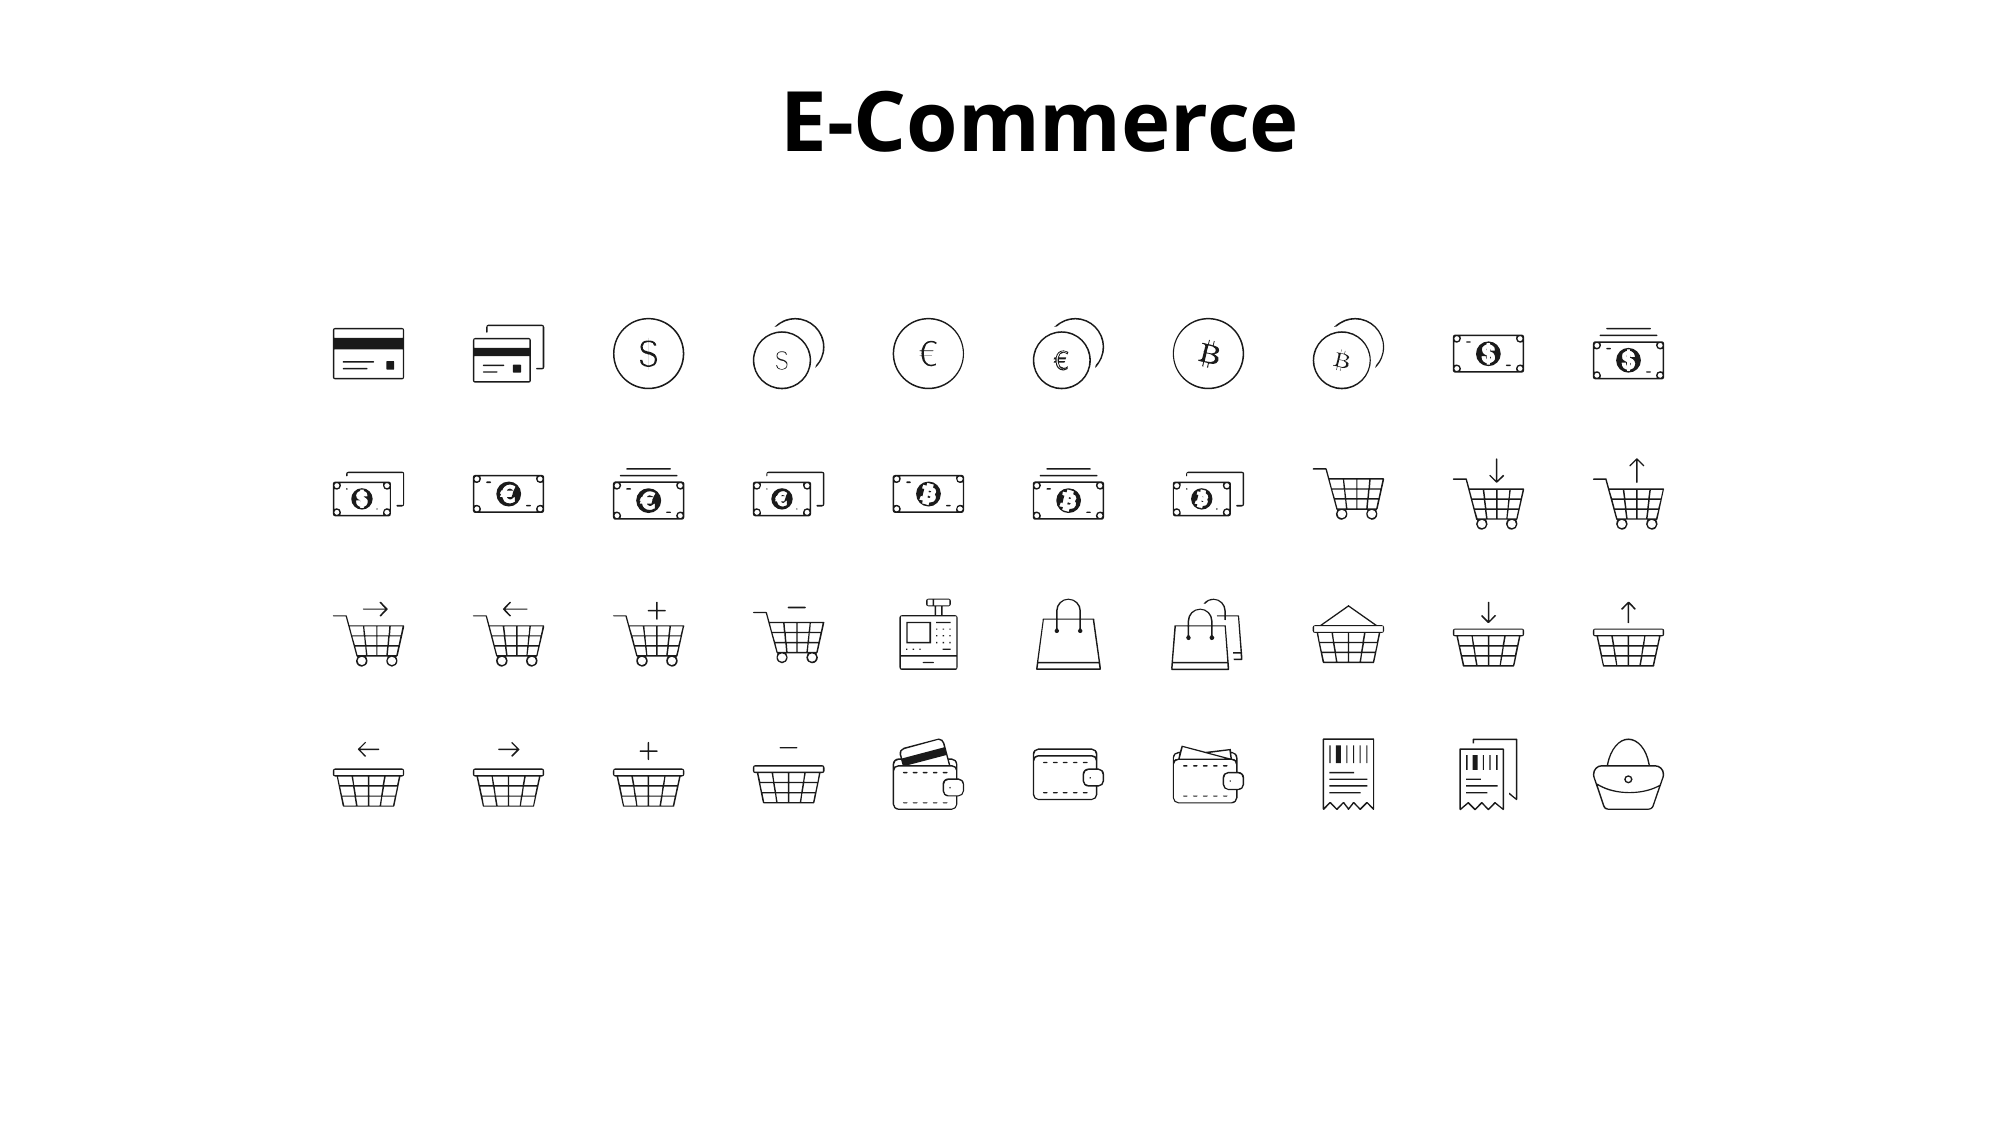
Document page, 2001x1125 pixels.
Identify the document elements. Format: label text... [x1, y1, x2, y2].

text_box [472, 741, 545, 807]
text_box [752, 471, 825, 517]
text_box [1312, 605, 1385, 664]
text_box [899, 598, 958, 670]
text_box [1172, 745, 1245, 804]
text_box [612, 317, 685, 390]
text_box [752, 747, 825, 804]
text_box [1322, 738, 1375, 810]
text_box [892, 738, 964, 810]
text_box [1592, 458, 1665, 530]
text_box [1032, 317, 1105, 390]
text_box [892, 474, 964, 513]
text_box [612, 601, 685, 667]
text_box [1452, 601, 1525, 667]
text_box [752, 606, 825, 664]
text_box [612, 468, 685, 520]
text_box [752, 317, 825, 390]
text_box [1312, 317, 1384, 390]
text_box [1036, 598, 1101, 670]
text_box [332, 471, 405, 517]
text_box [332, 601, 405, 667]
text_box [472, 324, 545, 383]
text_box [892, 317, 964, 390]
text_box [1312, 468, 1385, 520]
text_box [1452, 334, 1525, 373]
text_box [1172, 471, 1245, 517]
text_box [472, 601, 545, 667]
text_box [332, 327, 405, 380]
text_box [332, 741, 405, 807]
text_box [472, 474, 545, 513]
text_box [1592, 738, 1665, 810]
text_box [1459, 738, 1518, 811]
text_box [1172, 317, 1245, 390]
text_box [1452, 458, 1525, 530]
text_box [612, 741, 685, 807]
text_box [1592, 327, 1665, 380]
text_box E-Commerce [765, 60, 1315, 176]
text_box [1171, 598, 1243, 670]
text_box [1592, 601, 1665, 667]
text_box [1032, 748, 1105, 800]
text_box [1032, 468, 1105, 520]
